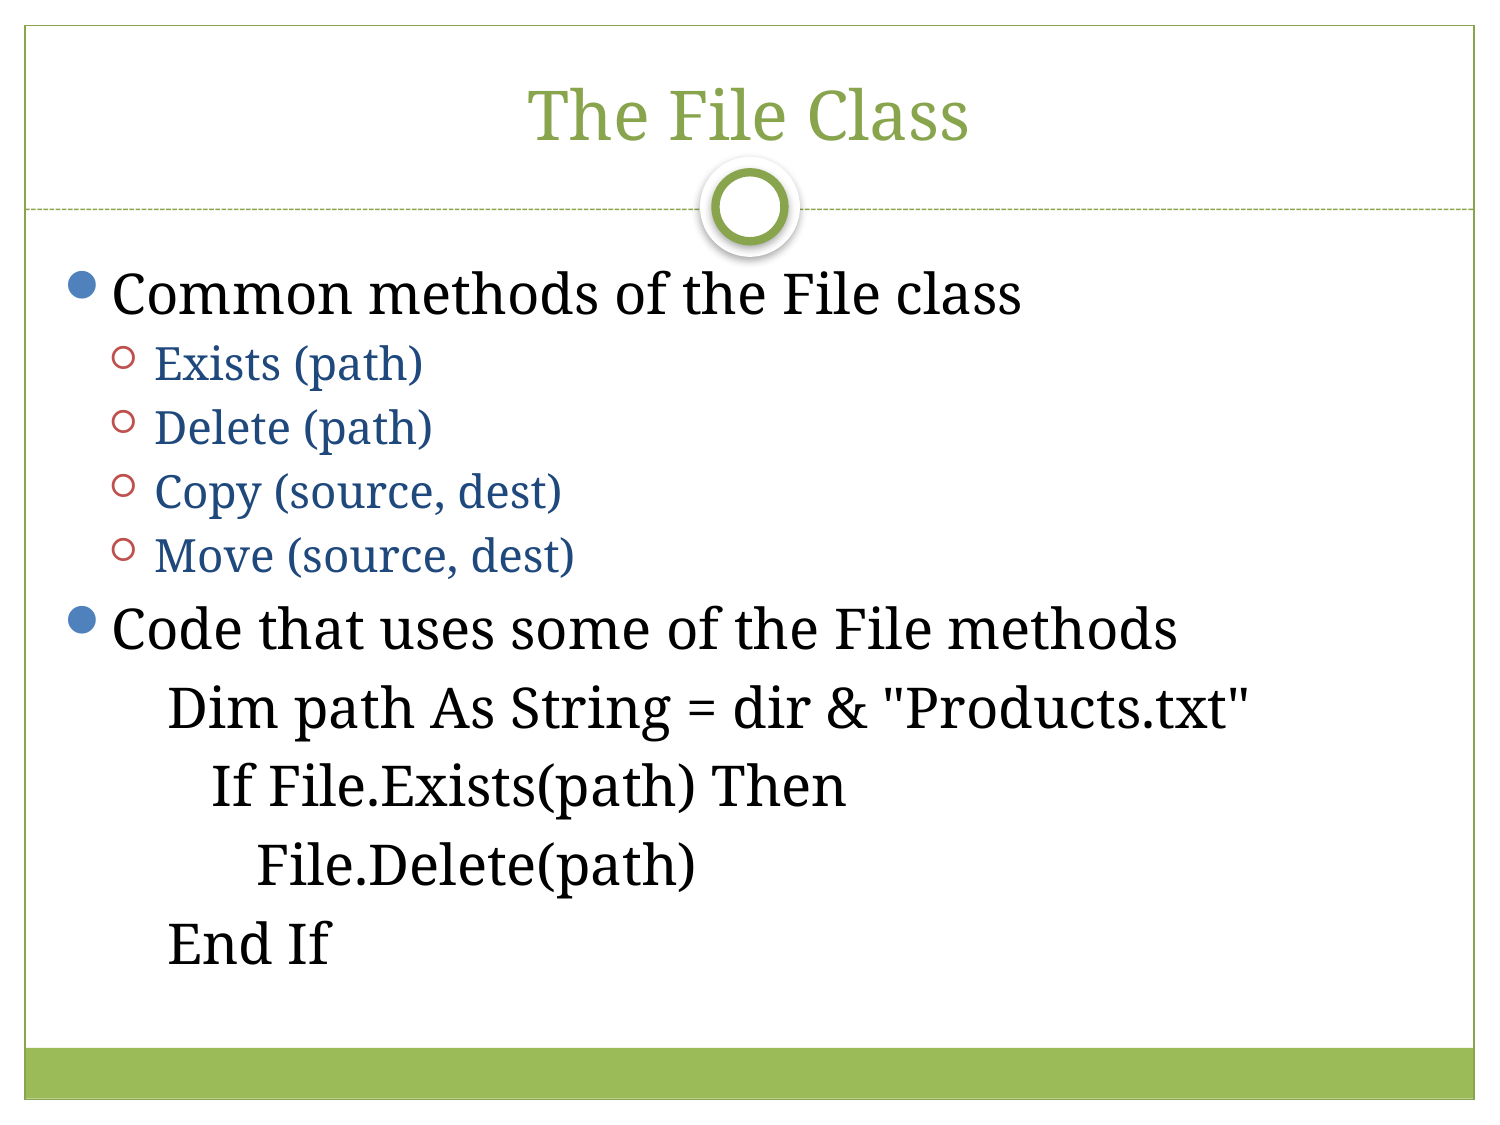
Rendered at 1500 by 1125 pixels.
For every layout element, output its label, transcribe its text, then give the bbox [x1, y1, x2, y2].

title The File Class [49, 37, 1450, 162]
list Common methods of the File class Exists (path) Delete (path) Copy (source, dest) Move (source, dest) Code that uses some of the File methods Dim path As String = dir & "Products.txt" If File.Exists(path) Then File.Delete(path) End If [49, 250, 1445, 1001]
